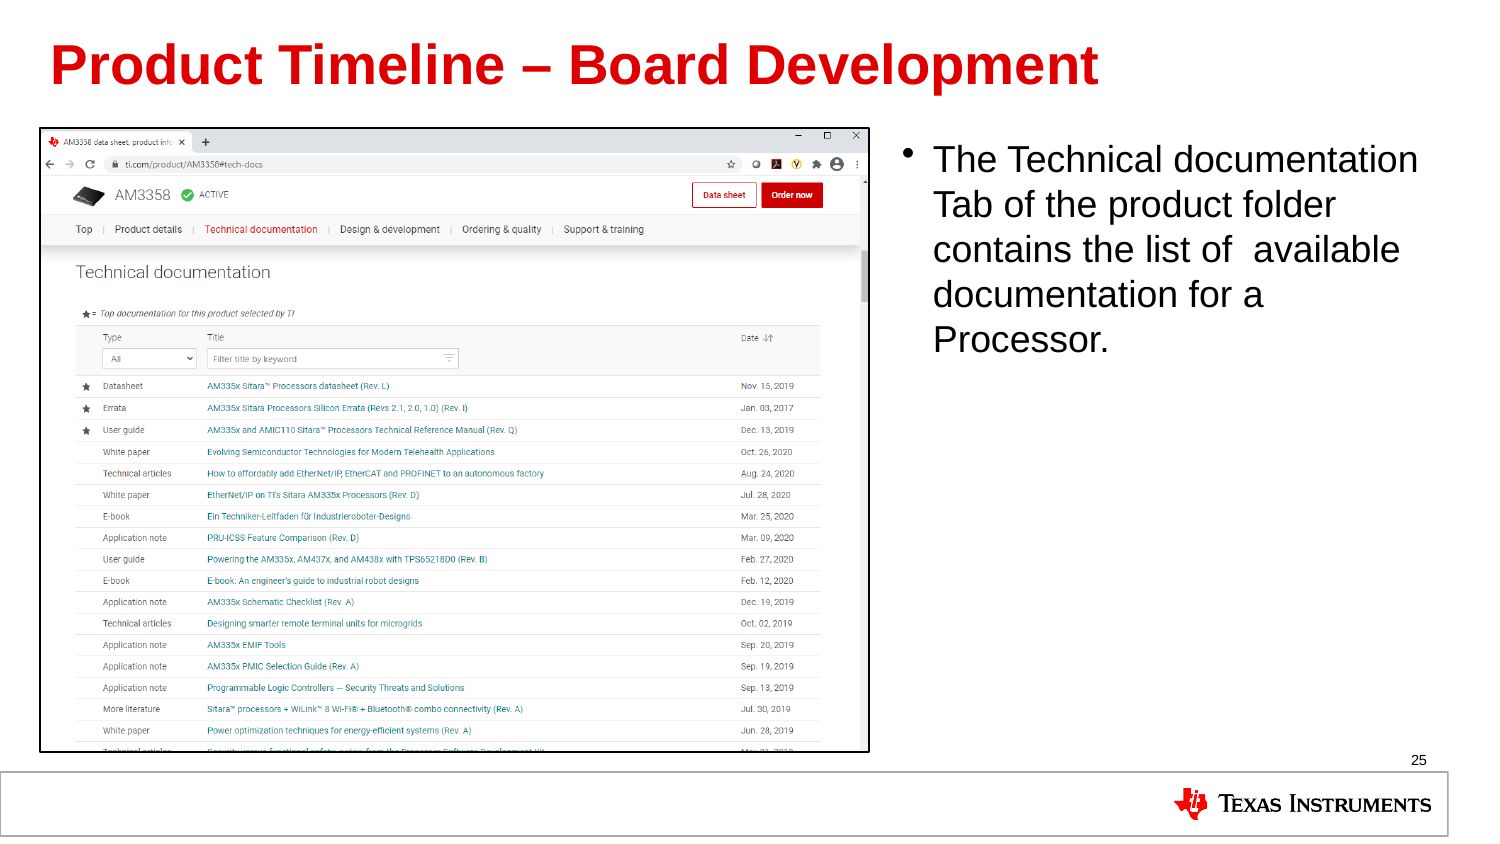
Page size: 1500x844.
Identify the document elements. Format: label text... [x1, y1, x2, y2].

picture [1174, 788, 1431, 820]
title Product Timeline – Board Development [37, 17, 1426, 119]
picture [40, 128, 868, 751]
list The Technical documentation Tab of the product folder contains the list of available documentation for a Processor. [889, 128, 1444, 738]
slide_number 25 [1089, 744, 1440, 770]
